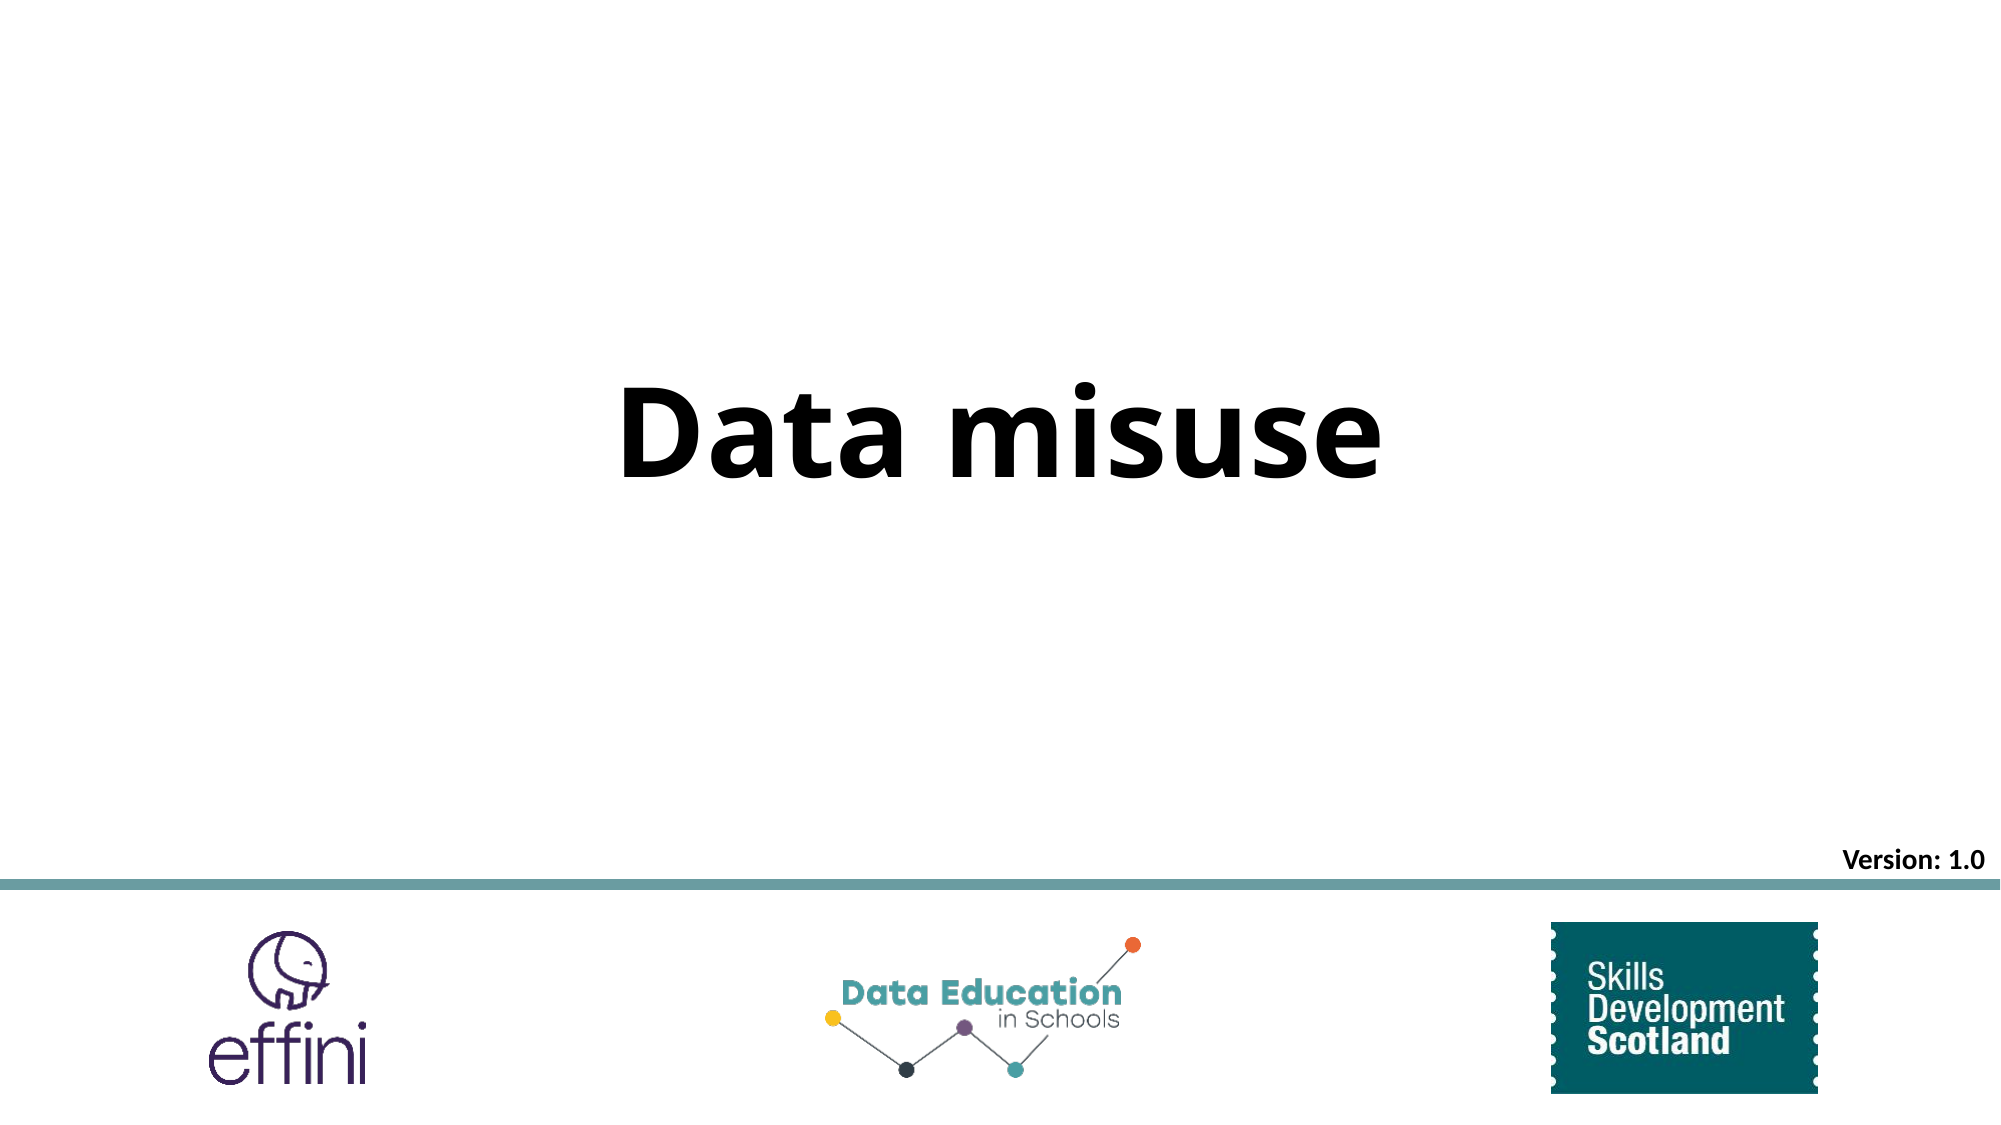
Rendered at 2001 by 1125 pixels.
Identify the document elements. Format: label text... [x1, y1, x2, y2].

picture [1551, 922, 1818, 1094]
text_box Version: 1.0 [1562, 832, 2000, 883]
title Data misuse [249, 241, 1750, 512]
picture [209, 931, 367, 1085]
picture [825, 937, 1141, 1078]
